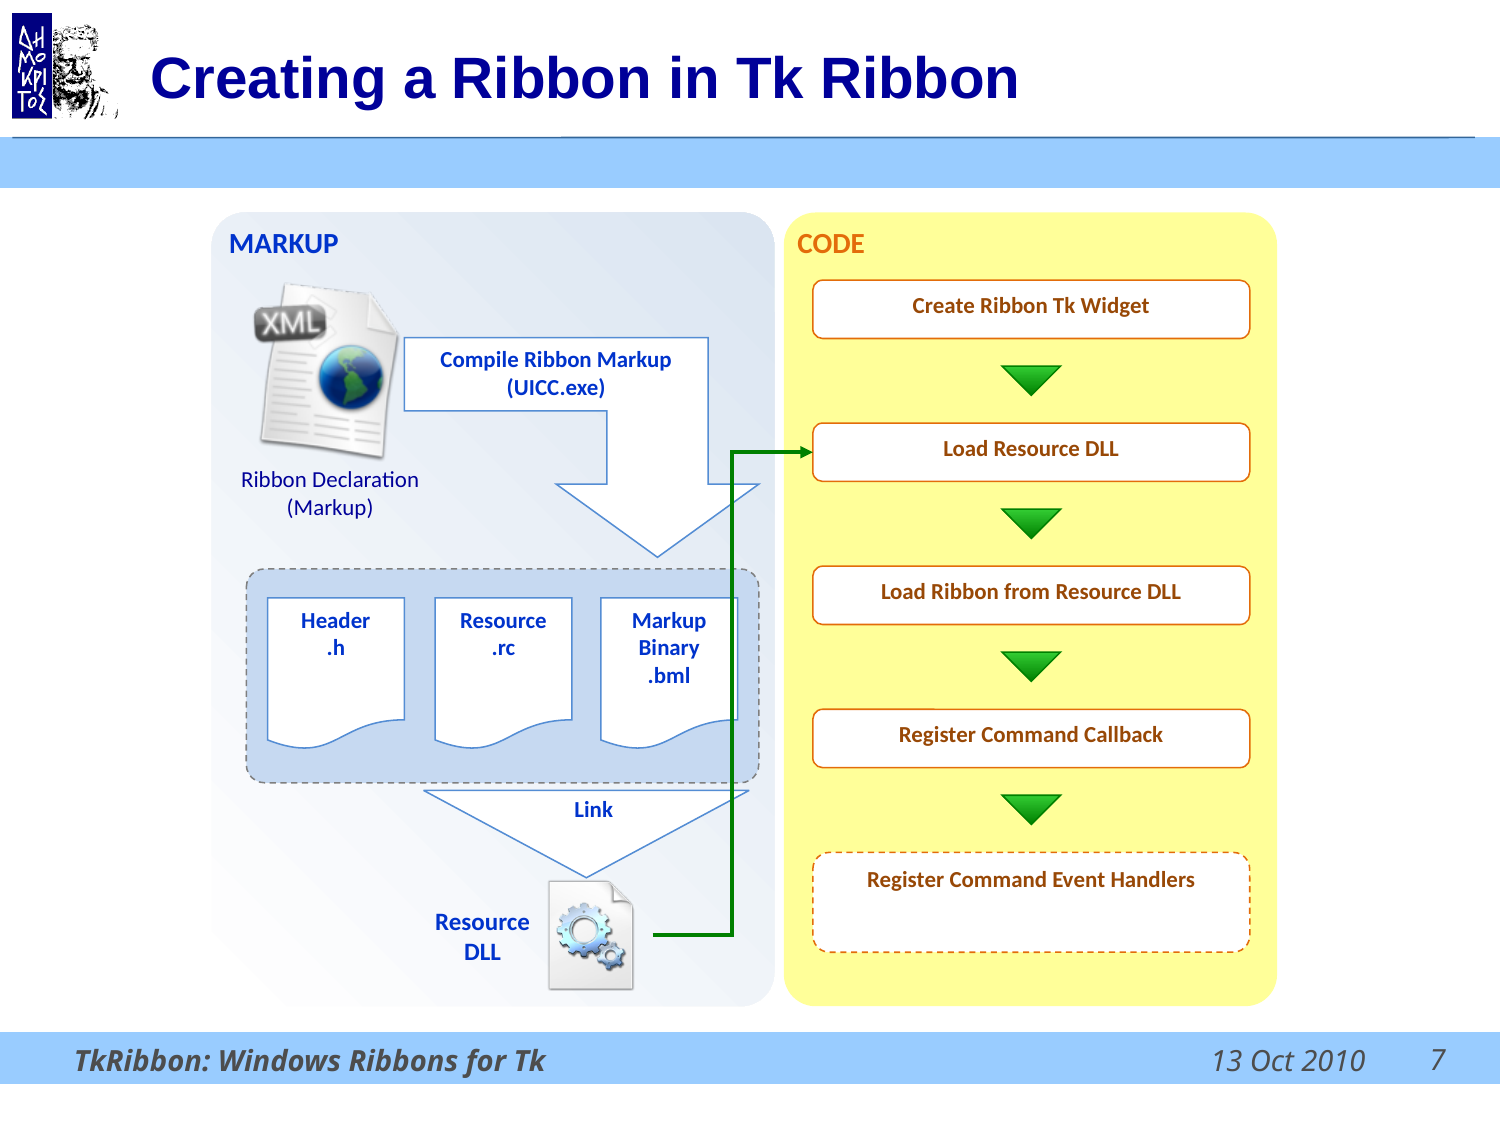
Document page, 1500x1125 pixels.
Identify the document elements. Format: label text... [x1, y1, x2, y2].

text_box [211, 212, 1289, 1007]
footer TkRibbon: Windows Ribbons for Tk [58, 1034, 1190, 1086]
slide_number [1190, 1034, 1381, 1086]
picture [11, 13, 118, 120]
slide_number 7 [1399, 1033, 1476, 1084]
title Creating a Ribbon in Tk Ribbon [135, 12, 1476, 138]
